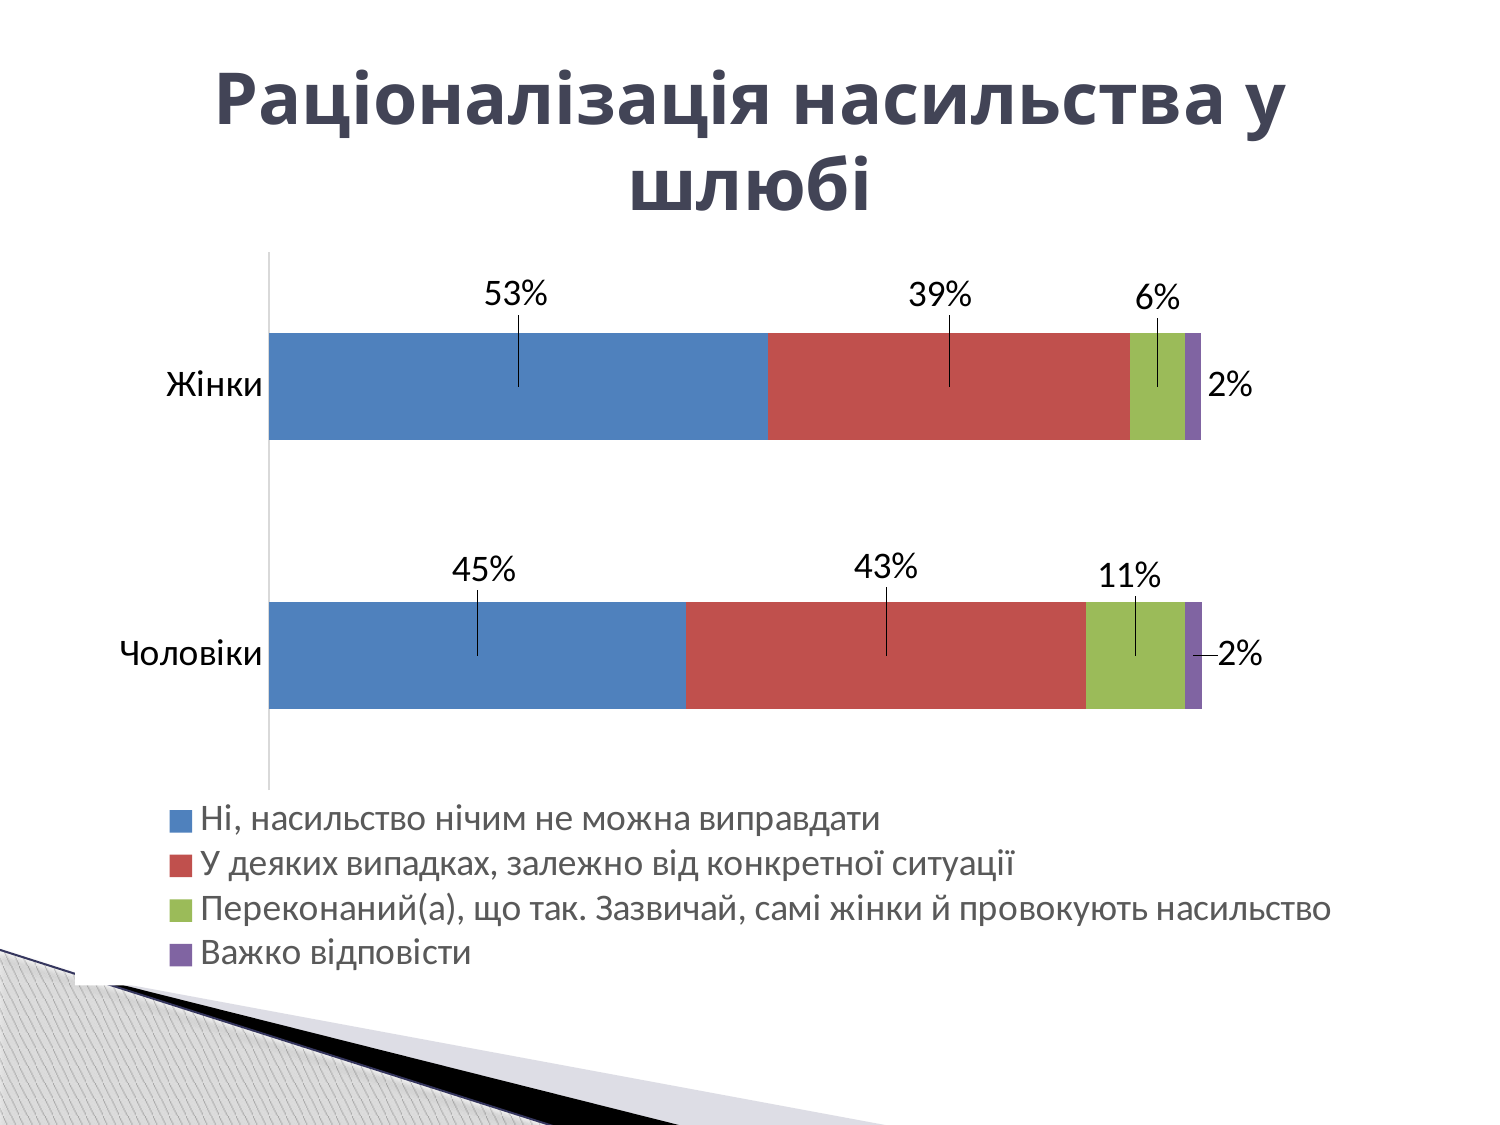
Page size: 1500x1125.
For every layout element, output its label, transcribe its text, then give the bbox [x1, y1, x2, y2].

chart [74, 242, 1426, 986]
title Раціоналізація насильства у шлюбі [75, 45, 1425, 233]
